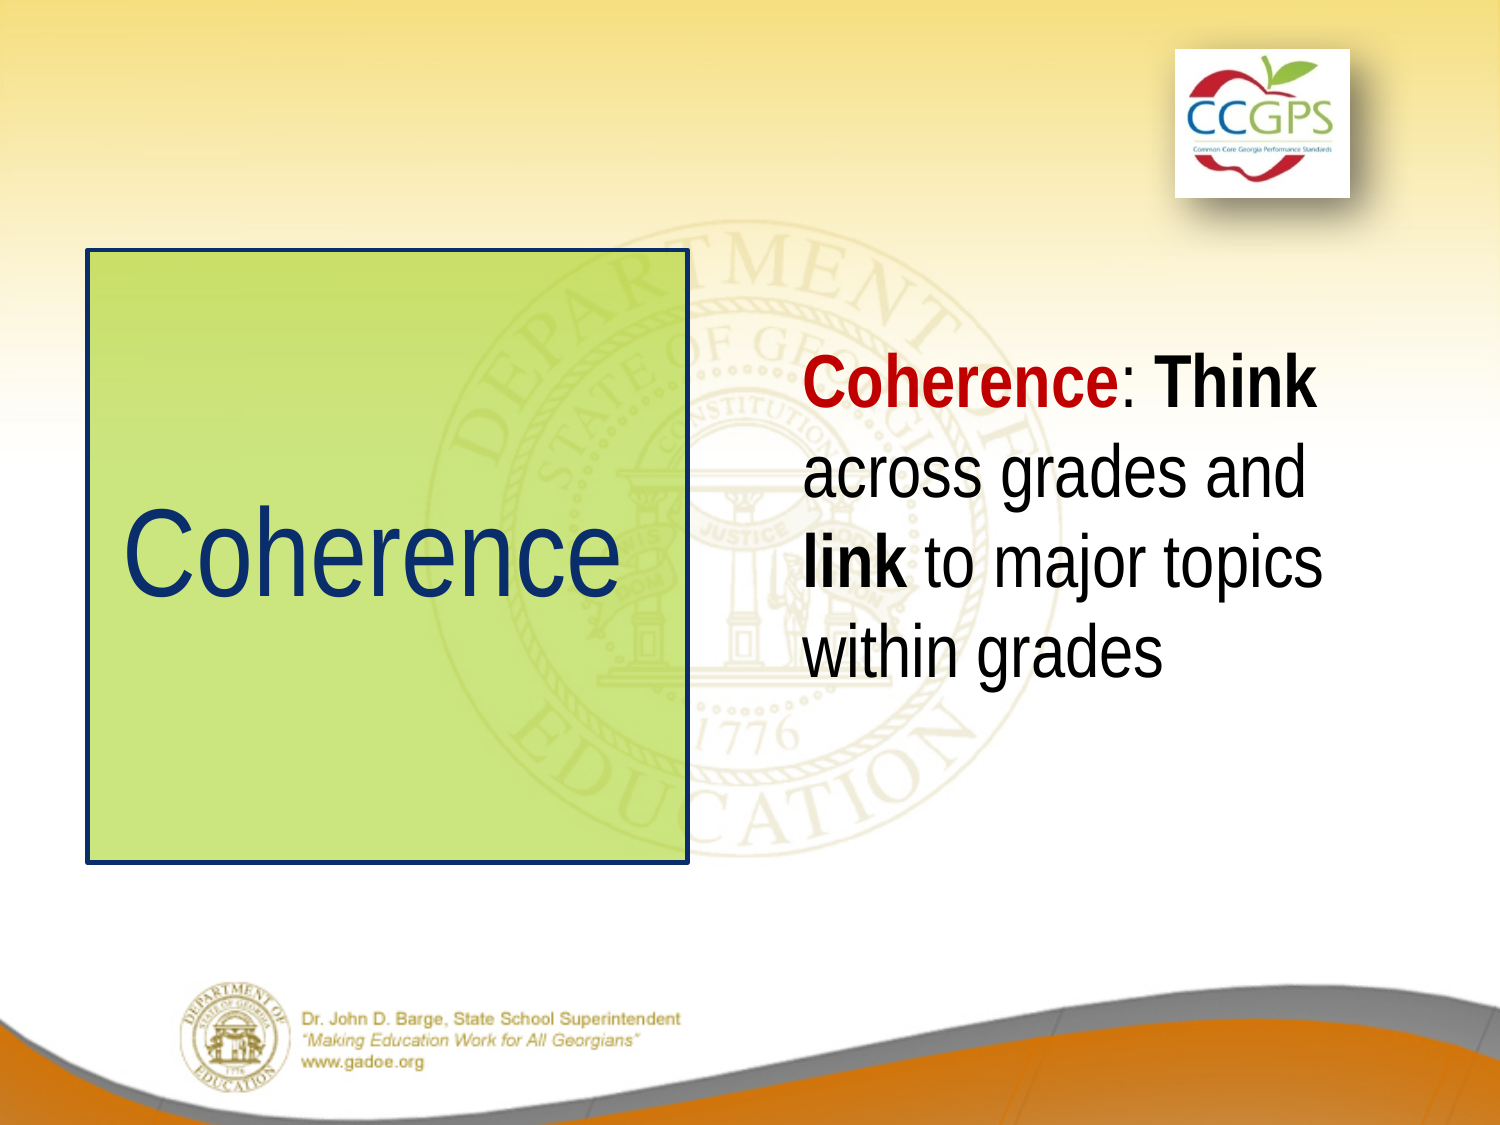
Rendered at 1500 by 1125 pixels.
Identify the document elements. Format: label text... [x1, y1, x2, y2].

list Coherence [87, 249, 688, 863]
picture [0, 0, 1500, 1125]
text_box Coherence: Think across grades and link to major topics within grades [787, 324, 1375, 790]
